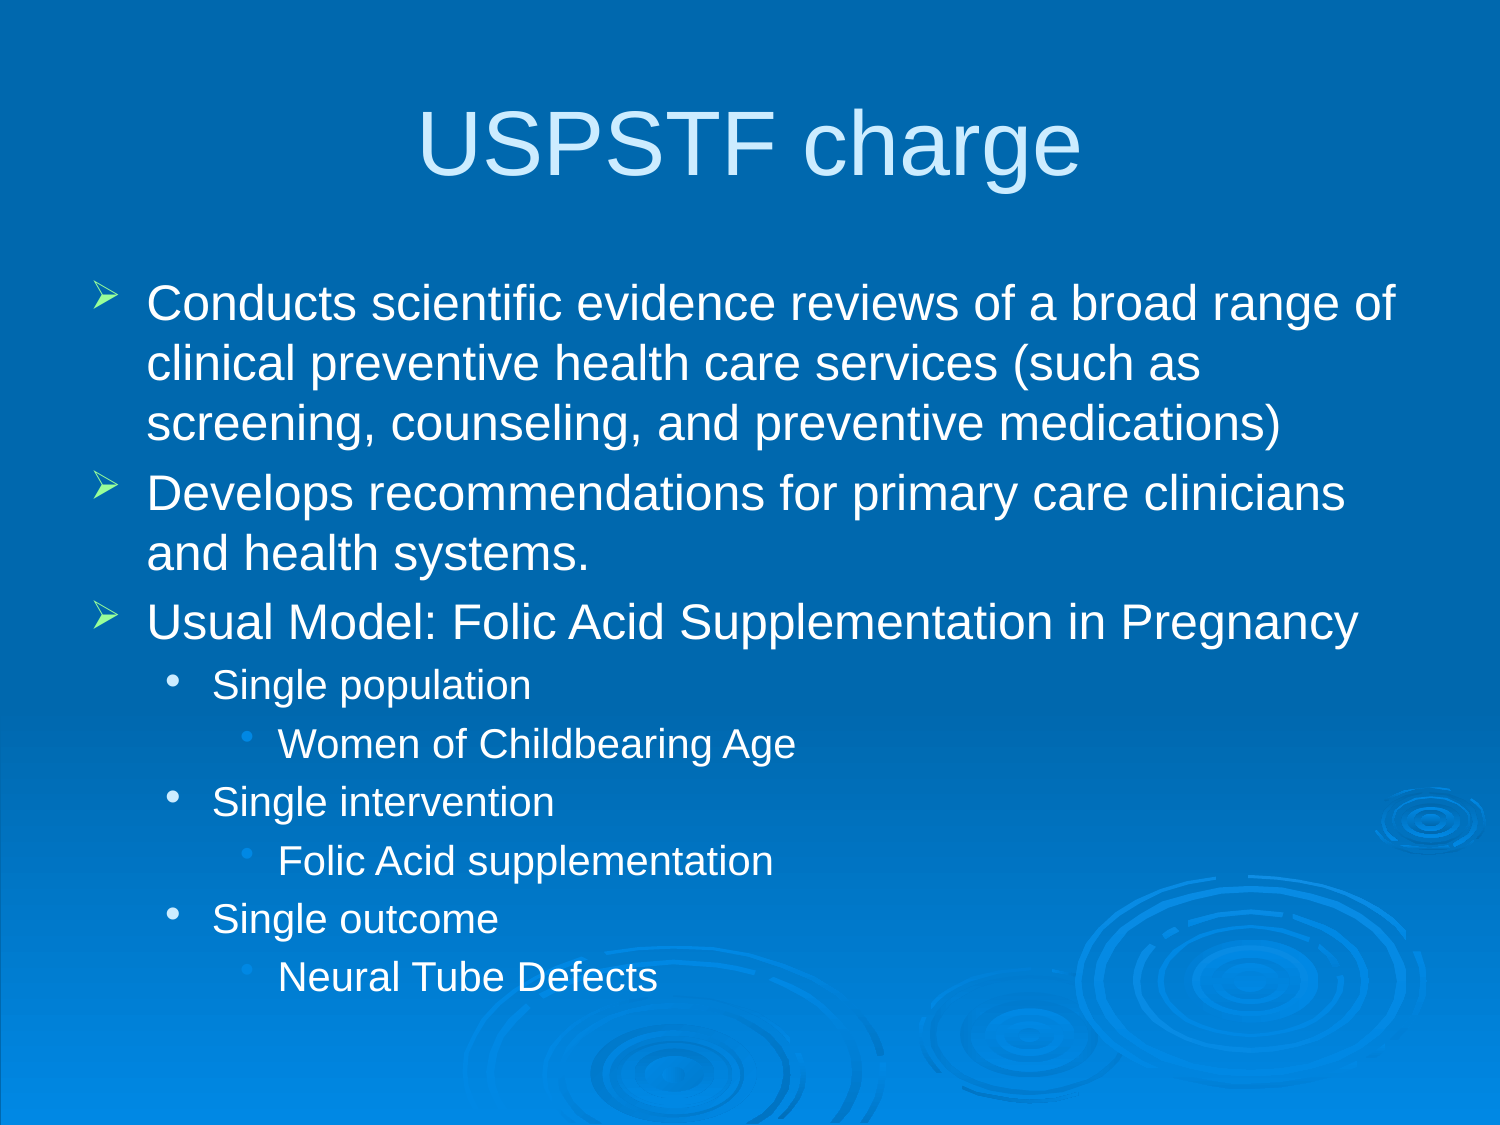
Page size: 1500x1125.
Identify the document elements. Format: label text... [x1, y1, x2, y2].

title USPSTF charge [74, 45, 1426, 233]
list Conducts scientific evidence reviews of a broad range of clinical preventive health care services (such as screening, counseling, and preventive medications) Develops recommendations for primary care clinicians and health systems. Usual Model: Folic Acid Supplementation in Pregnancy Single population Women of Childbearing Age Single intervention Folic Acid supplementation Single outcome Neural Tube Defects [74, 262, 1426, 1006]
